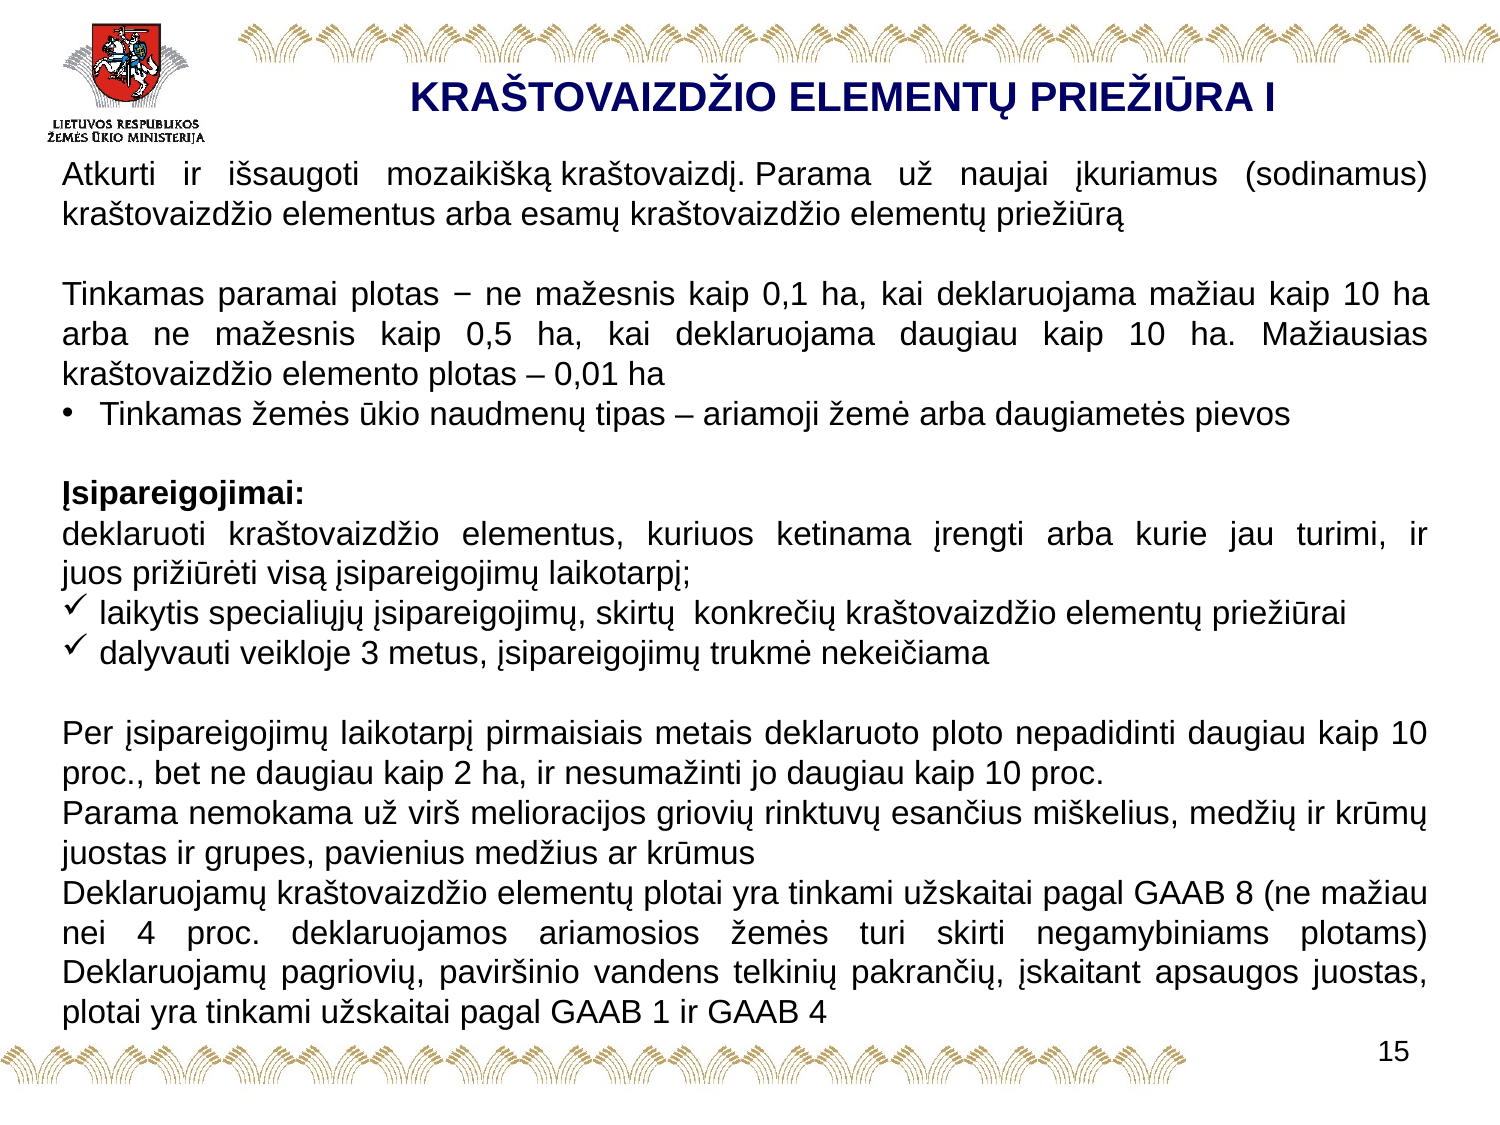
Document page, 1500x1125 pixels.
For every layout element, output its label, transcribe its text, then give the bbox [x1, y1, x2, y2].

picture [0, 0, 1500, 1125]
text_box KRAŠTOVAIZDŽIO ELEMENTŲ PRIEŽIŪRA I [186, 62, 1500, 128]
slide_number 15 [1074, 1024, 1426, 1103]
text_box Atkurti ir išsaugoti mozaikišką kraštovaizdį. Parama už naujai įkuriamus (sodinamus) kraštovaizdžio elementus arba esamų kraštovaizdžio elementų priežiūrą Tinkamas paramai plotas − ne mažesnis kaip 0,1 ha, kai deklaruojama mažiau kaip 10 ha arba ne mažesnis kaip 0,5 ha, kai deklaruojama daugiau kaip 10 ha. Mažiausias kraštovaizdžio elemento plotas – 0,01 ha Tinkamas žemės ūkio naudmenų tipas – ariamoji žemė arba daugiametės pievos Įsipareigojimai:​ deklaruoti kraštovaizdžio elementus, kuriuos ketinama įrengti arba kurie jau turimi, ir juos prižiūrėti visą įsipareigojimų laikotarpį; laikytis specialiųjų įsipareigojimų, skirtų konkrečių kraštovaizdžio elementų priežiūrai dalyvauti veikloje 3 metus, įsipareigojimų trukmė nekeičiama Per įsipareigojimų laikotarpį pirmaisiais metais deklaruoto ploto nepadidinti daugiau kaip 10 proc., bet ne daugiau kaip 2 ha, ir nesumažinti jo daugiau kaip 10 proc. Parama nemokama už virš melioracijos griovių rinktuvų esančius miškelius, medžių ir krūmų juostas ir grupes, pavienius medžius ar krūmus Deklaruojamų kraštovaizdžio elementų plotai yra tinkami užskaitai pagal GAAB 8 (ne mažiau nei 4 proc. deklaruojamos ariamosios žemės turi skirti negamybiniams plotams) Deklaruojamų pagriovių, paviršinio vandens telkinių pakrančių, įskaitant apsaugos juostas, plotai yra tinkami užskaitai pagal GAAB 1 ir GAAB 4 [46, 144, 1446, 1039]
